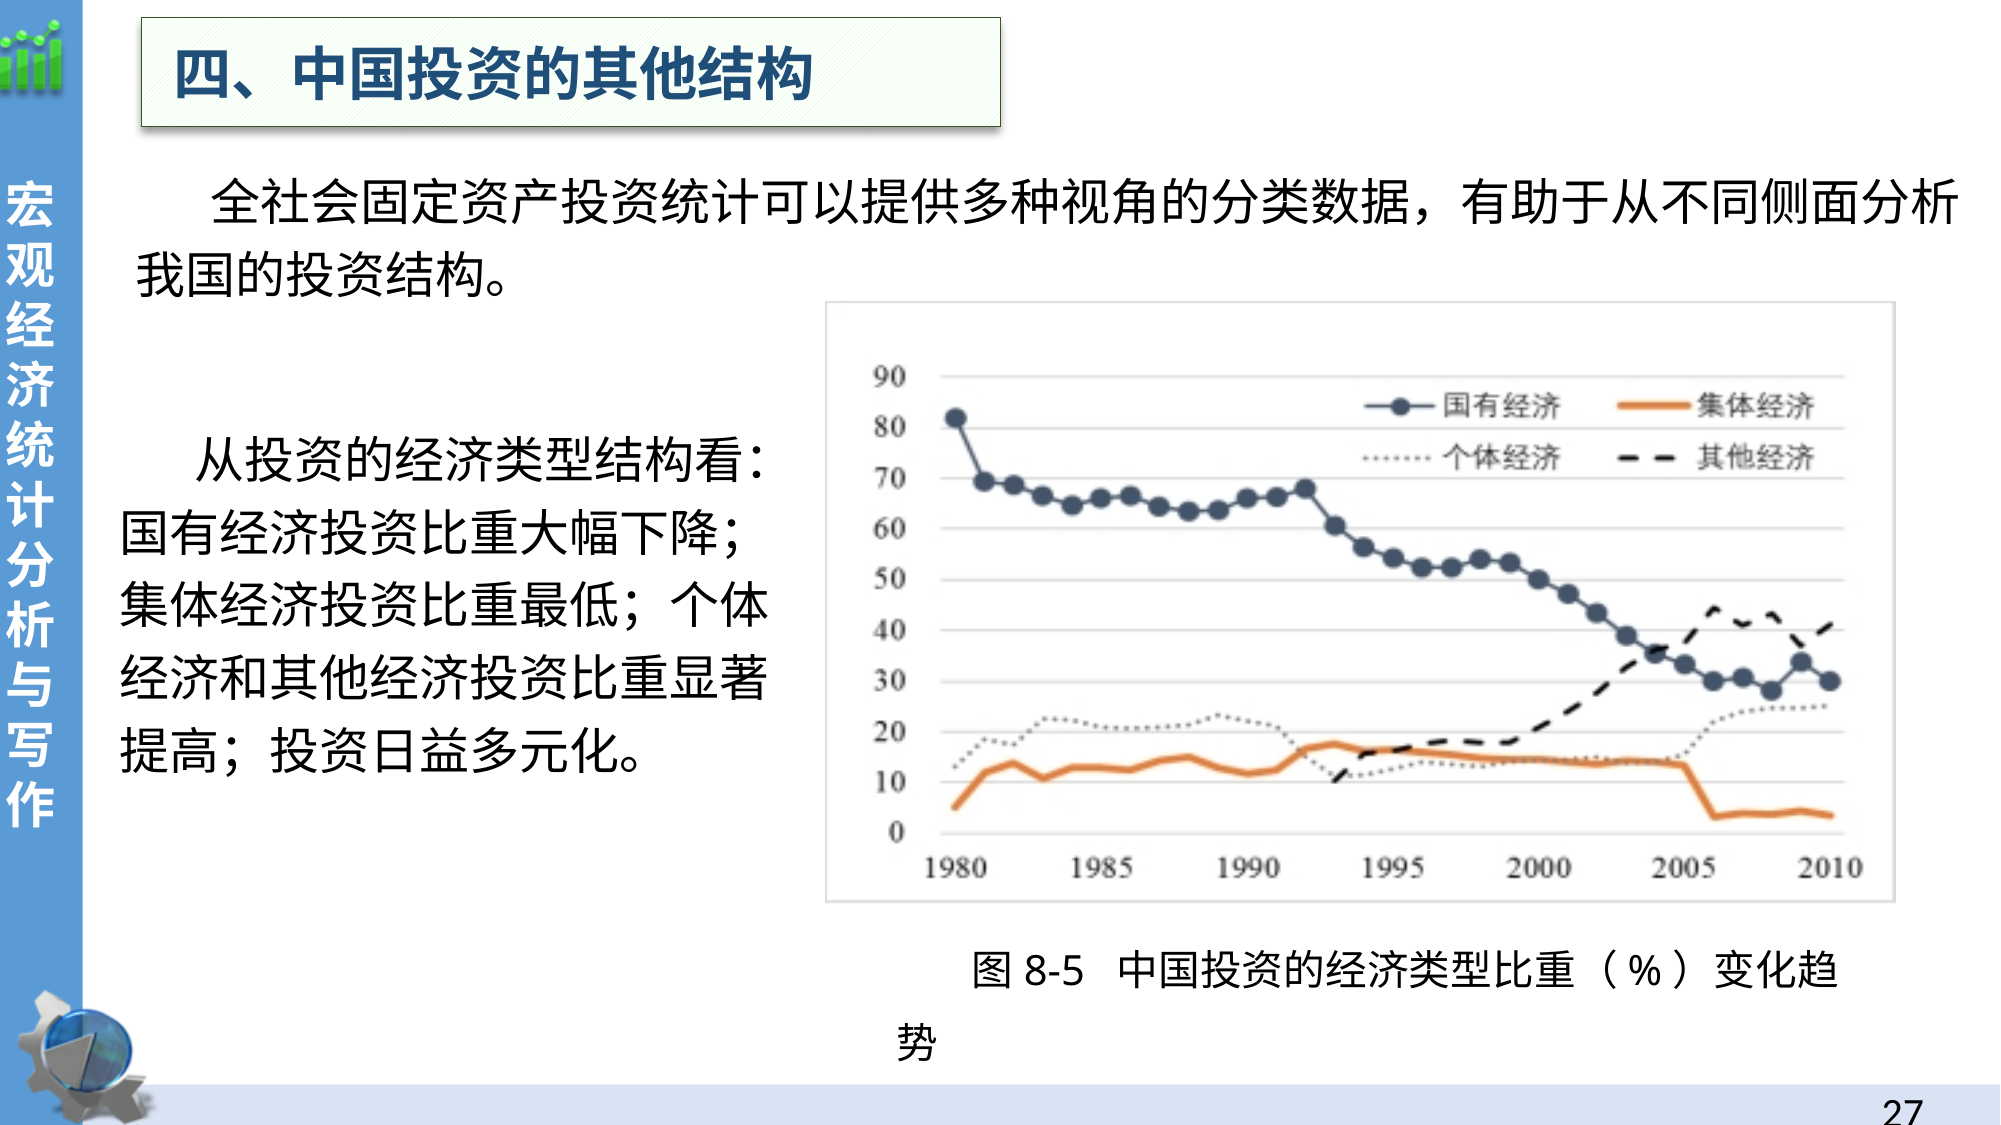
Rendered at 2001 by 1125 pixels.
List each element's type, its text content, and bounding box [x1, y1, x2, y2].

picture [0, 0, 2001, 1125]
text_box 图8-5 中国投资的经济类型比重（%）变化趋势 [882, 913, 1896, 1075]
text_box 全社会固定资产投资统计可以提供多种视角的分类数据，有助于从不同侧面分析我国的投资结构。 [121, 150, 1986, 356]
text_box 从投资的经济类型结构看：国有经济投资比重大幅下降；集体经济投资比重最低；个体经济和其他经济投资比重显著提高；投资日益多元化。 [104, 407, 824, 788]
text_box 26 [1786, 1085, 1940, 1125]
text_box 四、中国投资的其他结构 [141, 17, 1000, 127]
